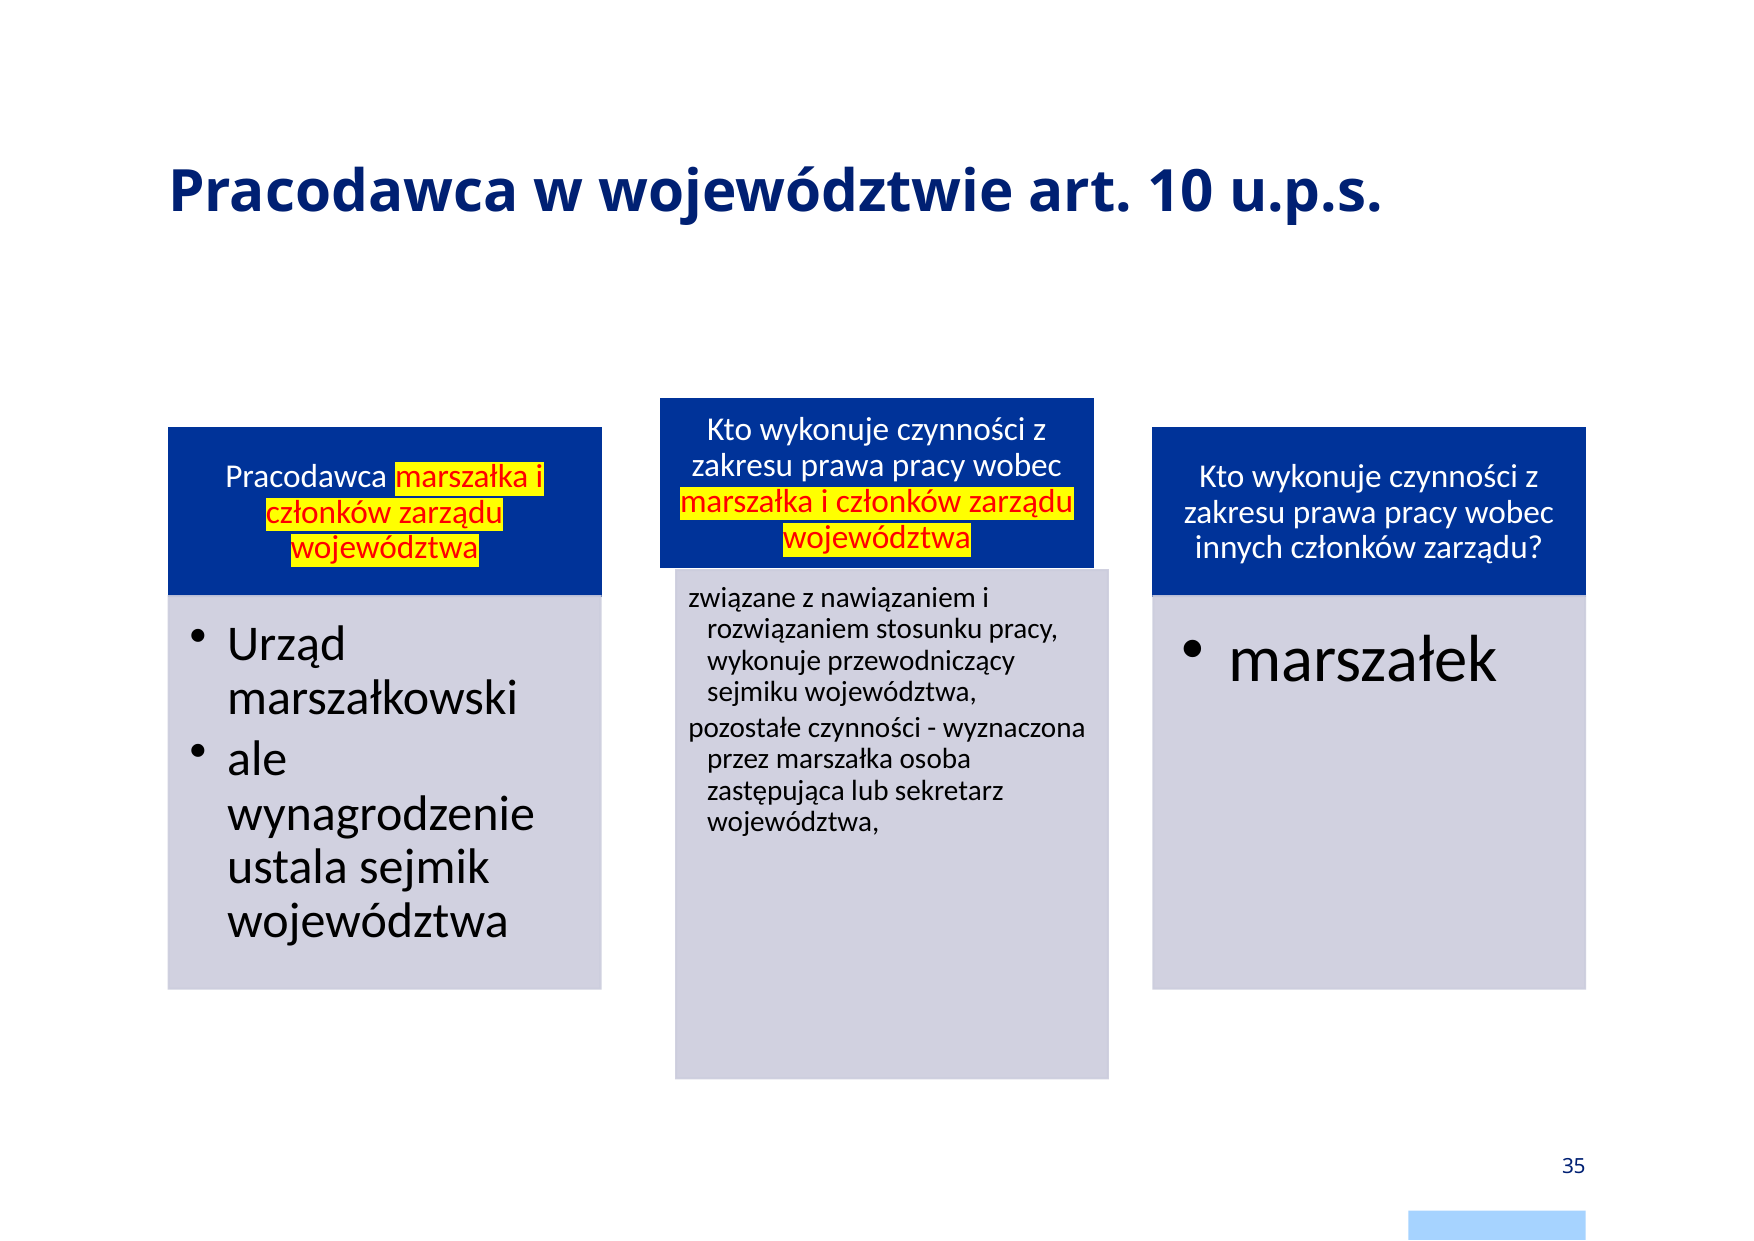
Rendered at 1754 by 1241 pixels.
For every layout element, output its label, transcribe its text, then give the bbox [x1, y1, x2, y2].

slide_number 35 [1408, 1151, 1586, 1182]
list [168, 324, 1586, 1093]
title Pracodawca w województwie art. 10 u.p.s. [168, 147, 1586, 324]
